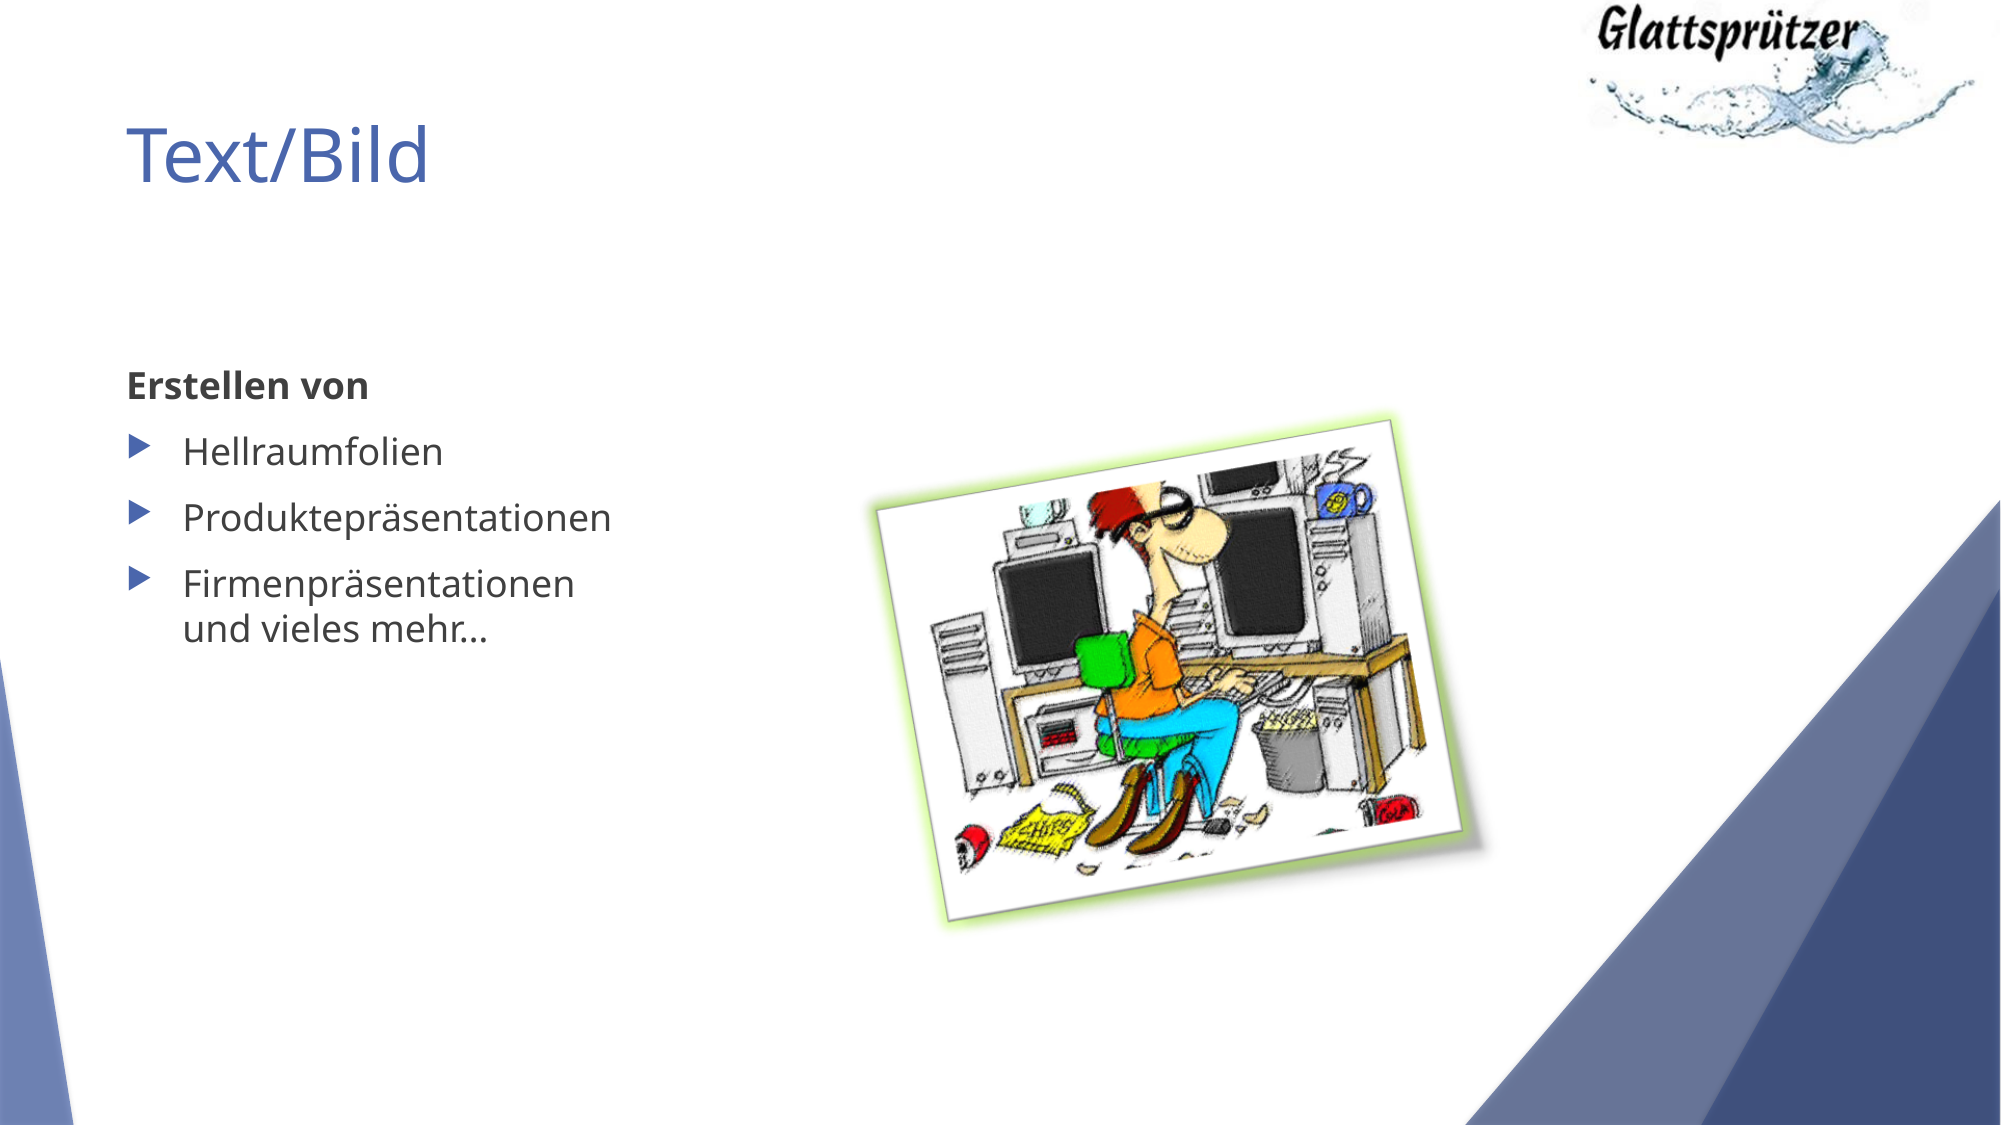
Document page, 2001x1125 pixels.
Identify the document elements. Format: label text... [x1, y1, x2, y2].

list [834, 385, 1522, 960]
picture [1578, 0, 2000, 172]
list Erstellen von Hellraumfolien Produktepräsentationen Firmenpräsentationen und vieles mehr… [111, 354, 798, 992]
title Text/Bild [111, 99, 1522, 317]
